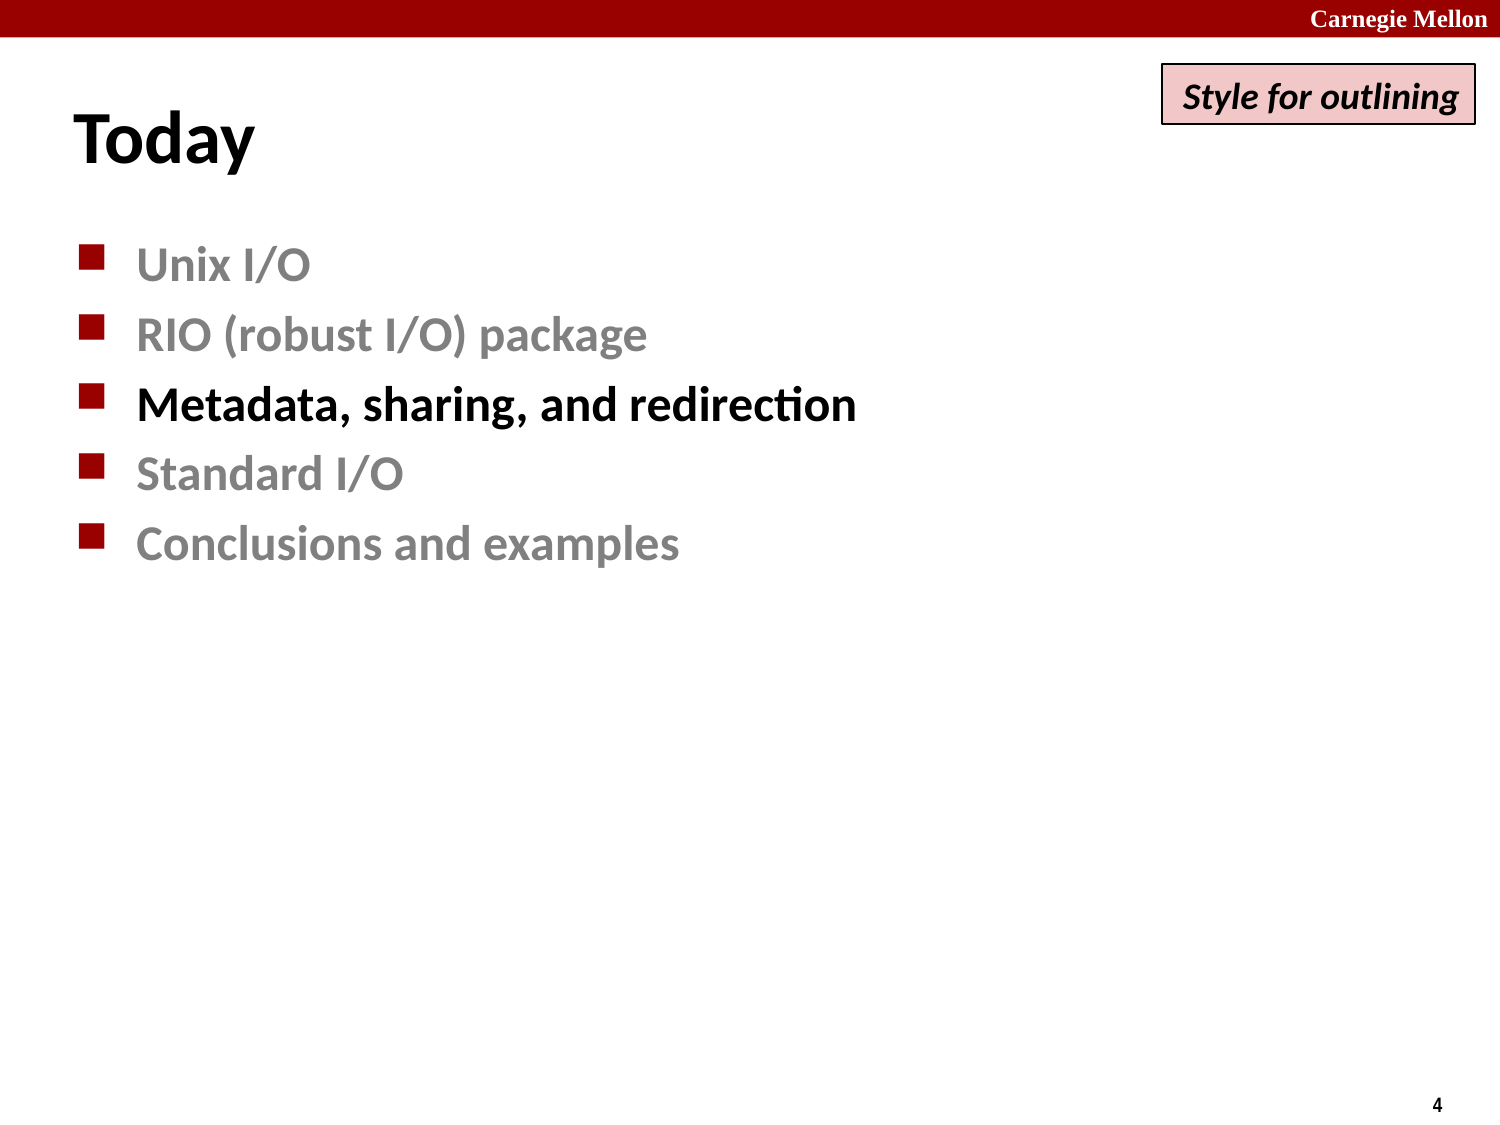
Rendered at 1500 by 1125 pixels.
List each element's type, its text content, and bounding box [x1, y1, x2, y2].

list Unix I/O RIO (robust I/O) package Metadata, sharing, and redirection Standard I/O Conclusions and examples [64, 223, 1361, 1040]
text_box Style for outlining [1162, 64, 1475, 125]
title Today [58, 71, 1305, 197]
